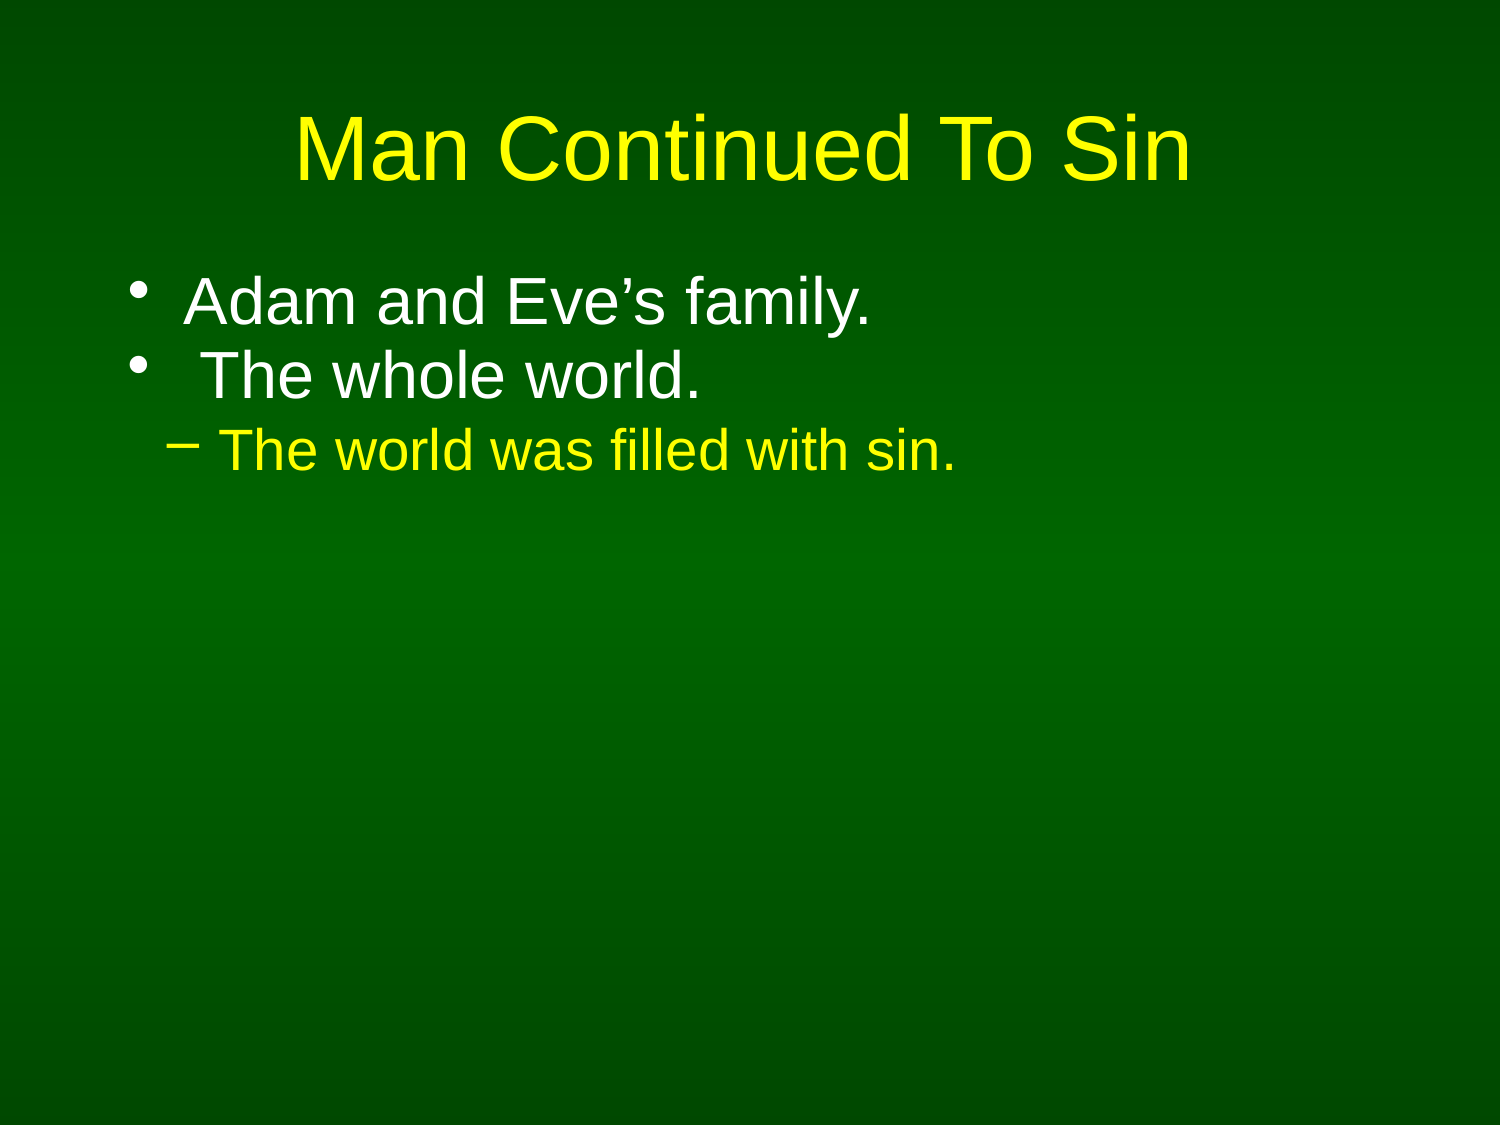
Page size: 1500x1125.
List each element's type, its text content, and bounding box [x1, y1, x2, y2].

text_box The whole world. The world was filled with sin. [112, 324, 1366, 490]
list Adam and Eve’s family. [112, 249, 1438, 338]
title Man Continued To Sin [50, 50, 1438, 238]
